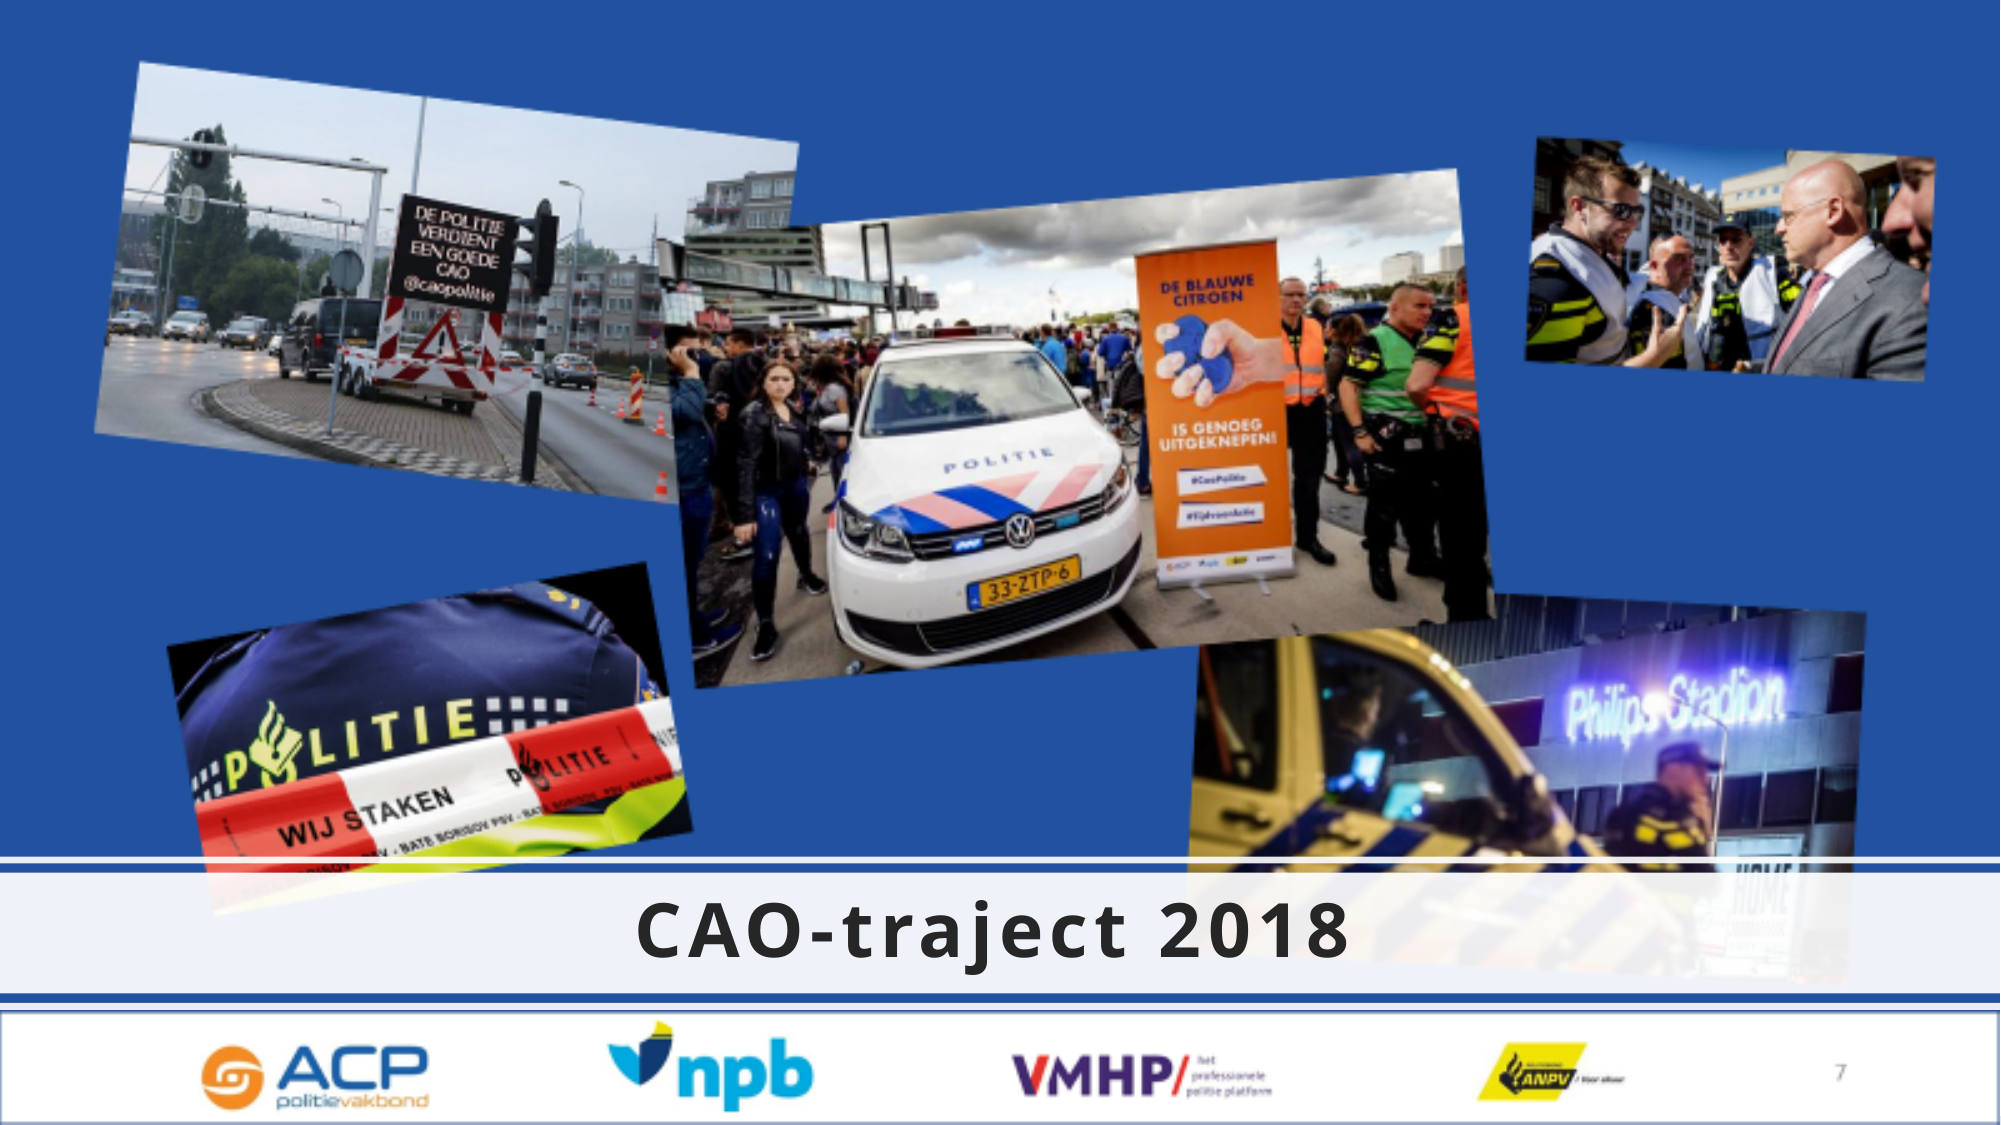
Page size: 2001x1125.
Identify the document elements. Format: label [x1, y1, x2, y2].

list [0, 1007, 2000, 1125]
list [0, 0, 2000, 859]
list [0, 860, 2000, 1006]
